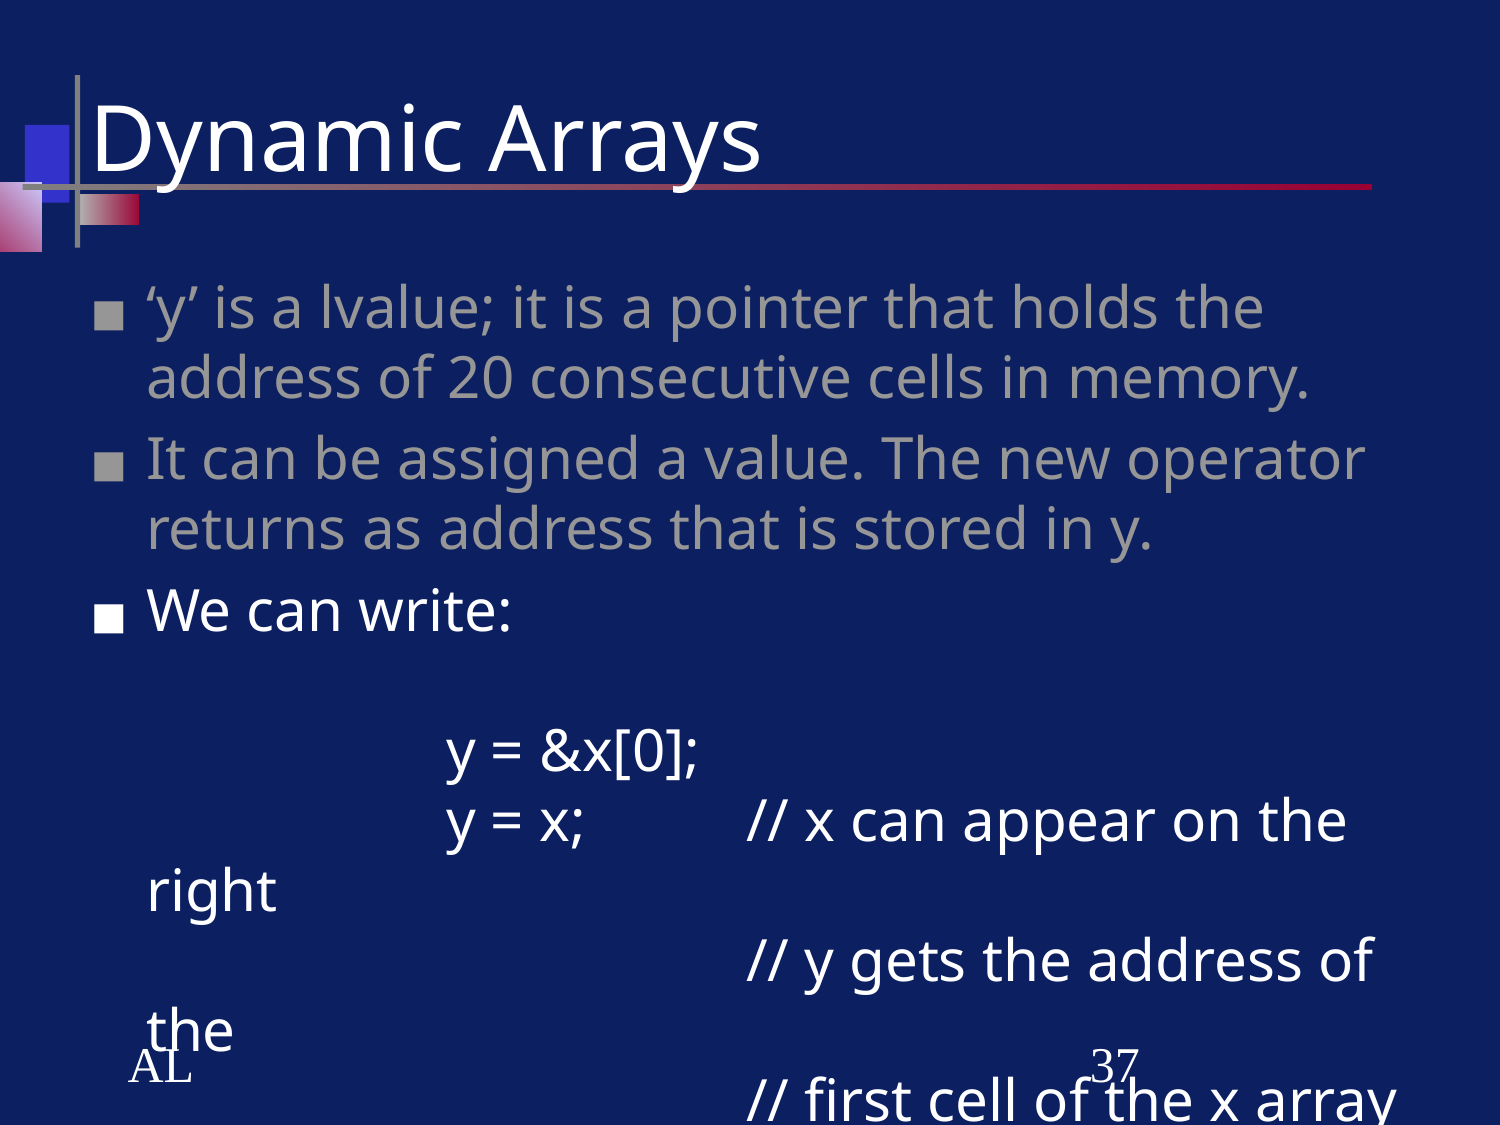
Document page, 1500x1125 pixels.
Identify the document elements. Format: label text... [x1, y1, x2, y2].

title Dynamic Arrays [74, 59, 1425, 210]
list ‘y’ is a lvalue; it is a pointer that holds the address of 20 consecutive cells in memory. It can be assigned a value. The new operator returns as address that is stored in y. We can write: y = &x[0]; y = x; // x can appear on the right // y gets the address of the // first cell of the x array [74, 262, 1425, 1050]
slide_number AL [112, 1050, 425, 1100]
slide_number ‹#› [1074, 1050, 1388, 1100]
